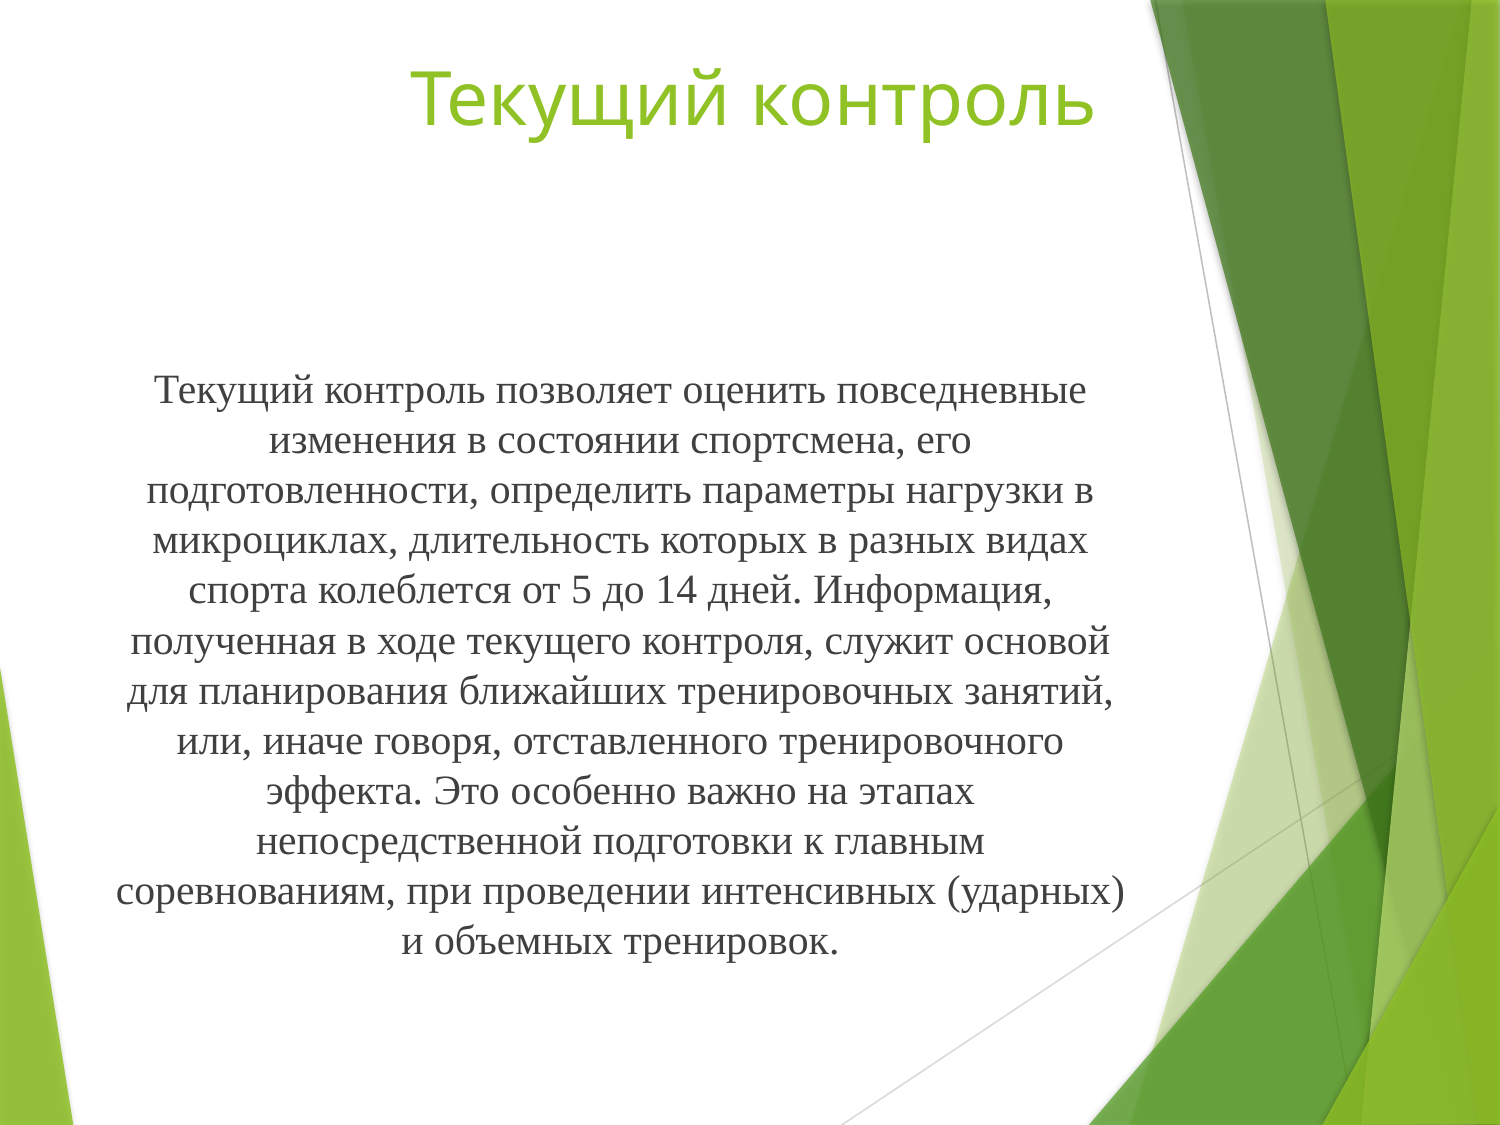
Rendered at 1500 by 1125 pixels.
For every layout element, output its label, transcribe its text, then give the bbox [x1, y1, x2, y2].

list Текущий контроль позволяет оценить повседневные изменения в состоянии спортсмена, его подготовленности, определить параметры нагрузки в микроциклах, длительность которых в разных видах спорта колеблется от 5 до 14 дней. Информация, полученная в ходе текущего контроля, служит основой для планирования ближайших тренировочных занятий, или, иначе говоря, отставленного тренировочного эффекта. Это особенно важно на этапах непосредственной подготовки к главным соревнованиям, при проведении интенсивных (ударных) и объемных тренировок. [99, 354, 1142, 992]
title Текущий контроль [41, 42, 1467, 181]
